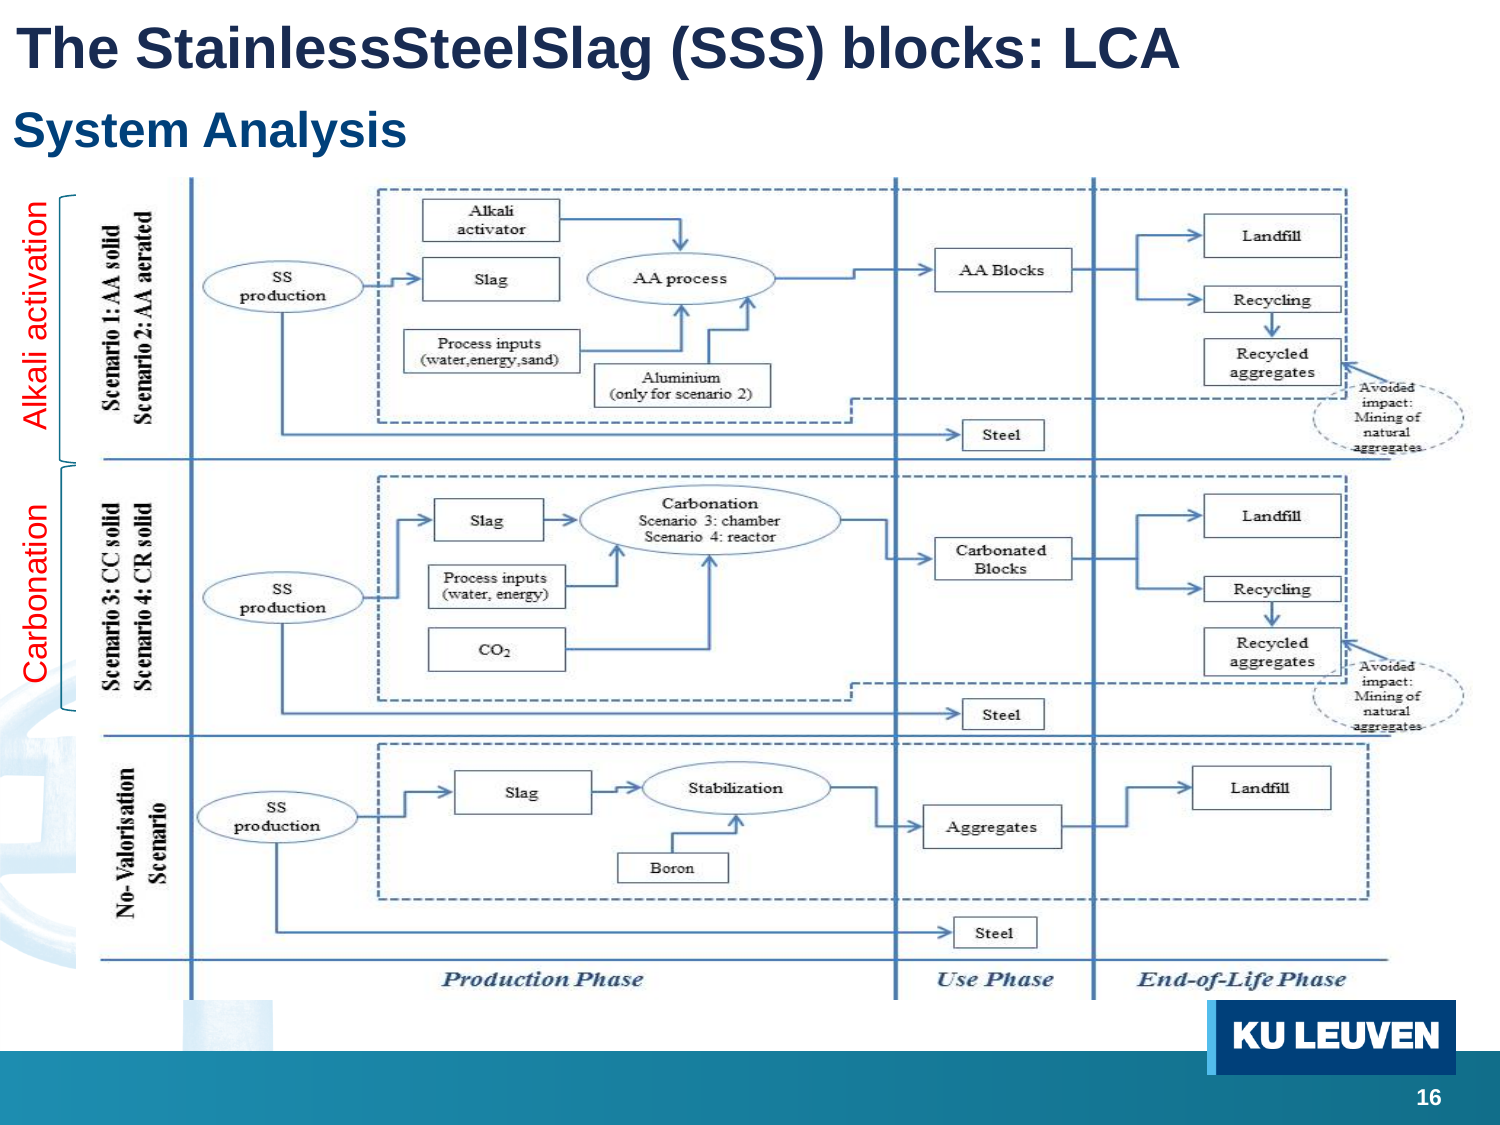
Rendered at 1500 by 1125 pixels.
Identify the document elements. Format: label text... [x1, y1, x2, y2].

text_box [60, 465, 71, 712]
picture [0, 177, 1473, 1075]
text_box System Analysis [0, 89, 1498, 165]
text_box The StainlessSteelSlag (SSS) blocks: LCA [0, 0, 1447, 90]
text_box Alkali activation [5, 180, 72, 451]
text_box [58, 194, 71, 464]
text_box Carbonation [6, 487, 60, 701]
text_box 16 [1352, 1082, 1500, 1125]
slide_number 16 [1110, 1007, 1406, 1055]
